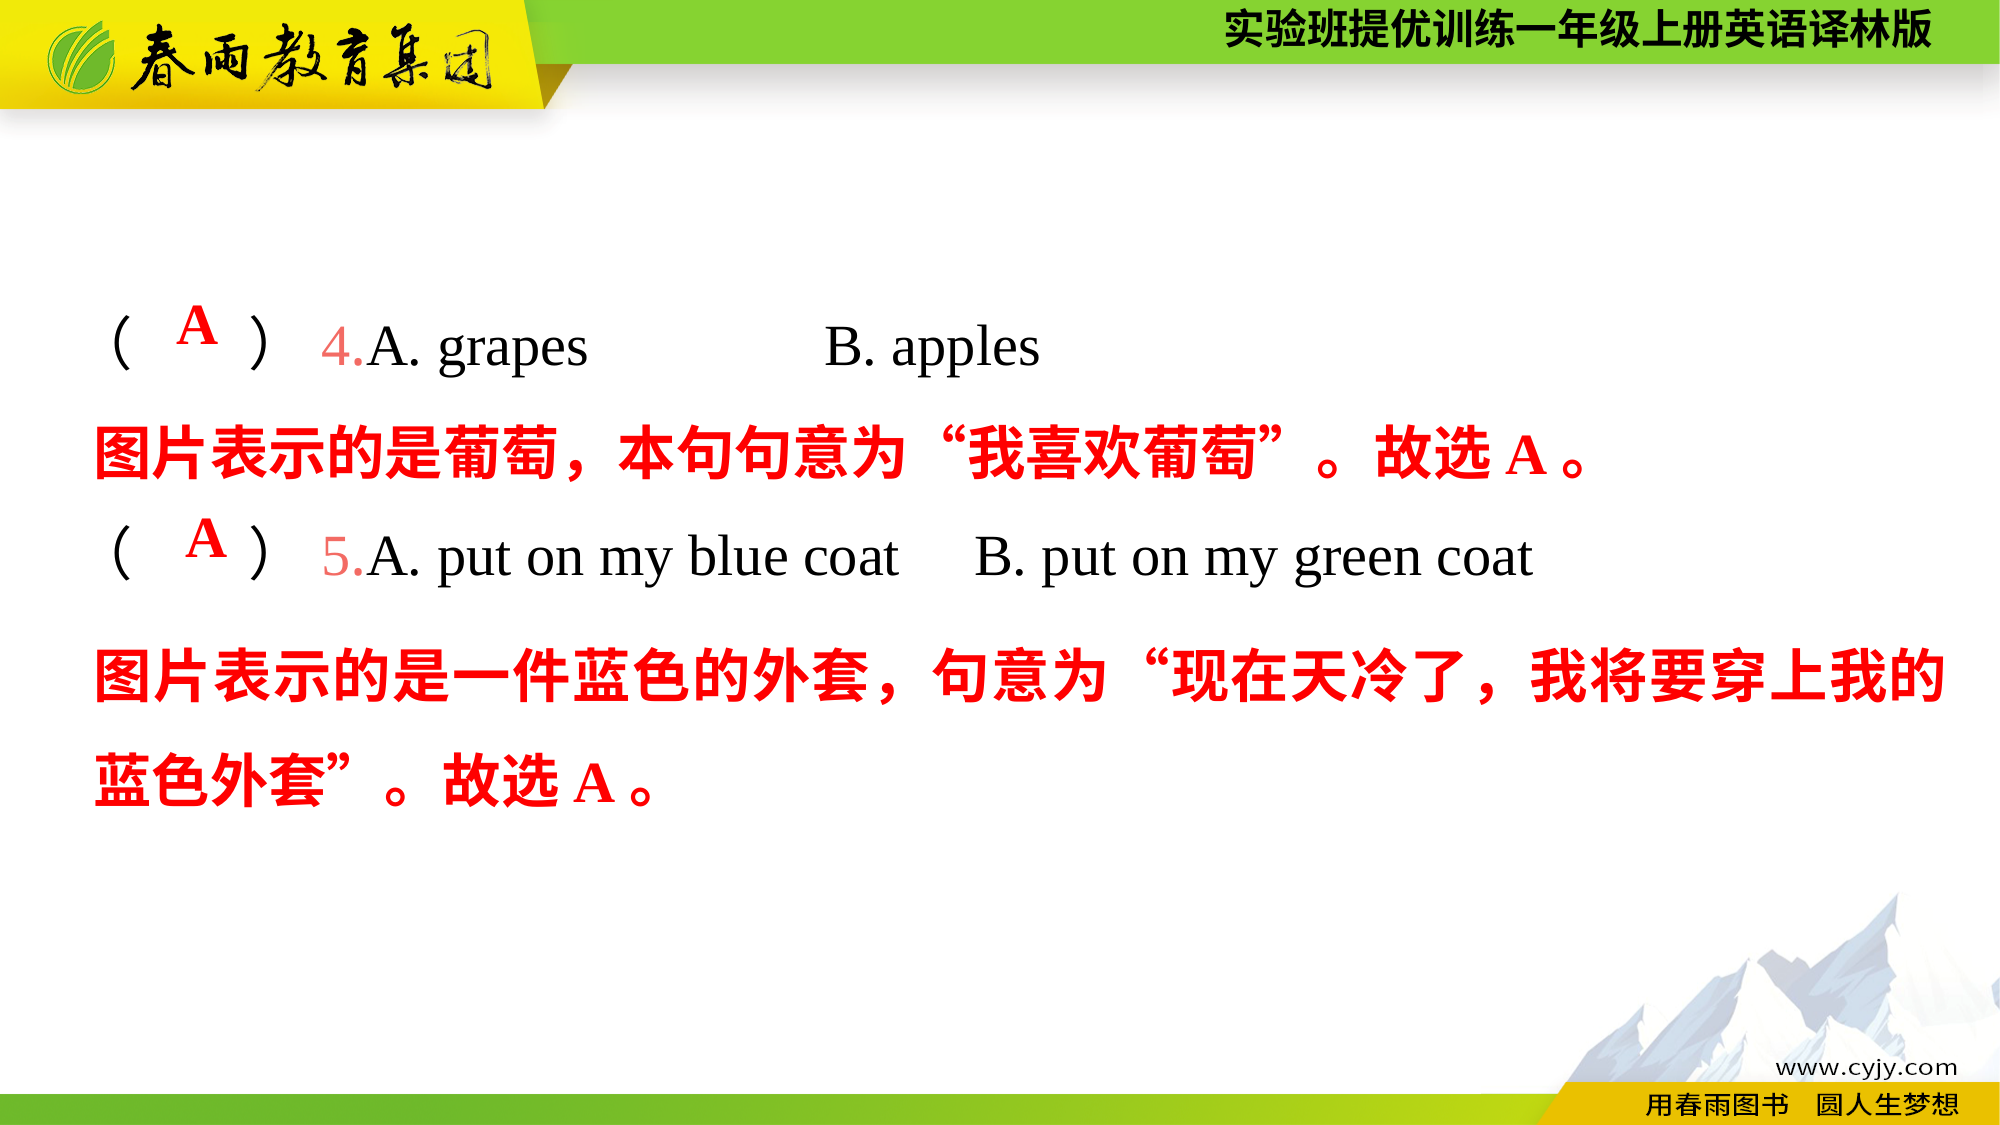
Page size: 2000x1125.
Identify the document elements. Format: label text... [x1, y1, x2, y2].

text_box A [170, 491, 243, 577]
text_box A [161, 278, 234, 364]
text_box 图片表示的是一件蓝色的外套，句意为“现在天冷了，我将要穿上我的蓝色外套”。故选A。 [78, 596, 1963, 822]
list （ ）4.A. grapes B. apples （ ）5.A. put on my blue coat B. put on my green coat [59, 264, 1944, 598]
text_box 图片表示的是葡萄，本句句意为“我喜欢葡萄”。故选A。 [78, 373, 1963, 494]
picture [0, 0, 2000, 1125]
